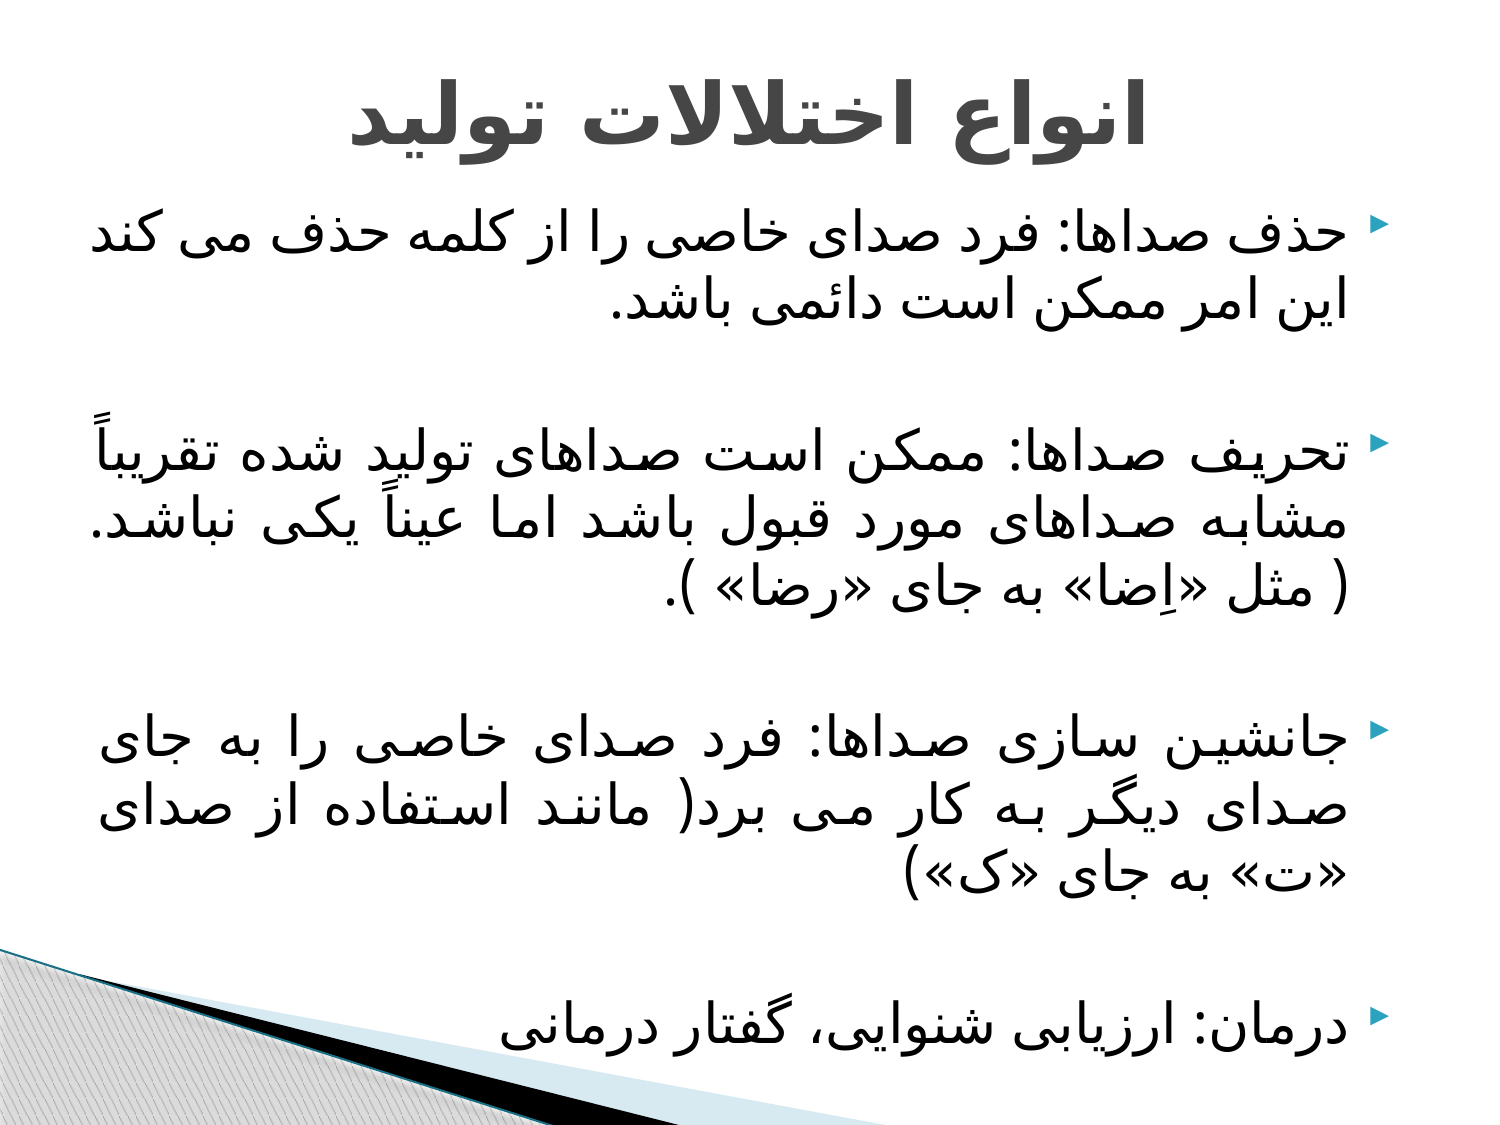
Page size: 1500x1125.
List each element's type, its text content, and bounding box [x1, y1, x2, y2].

list حذف صداها: فرد صدای خاصی را از کلمه حذف می کند این امر ممکن است دائمی باشد. تحریف صداها: ممکن است صداهای تولید شده تقریباً مشابه صداهای مورد قبول باشد اما عیناً یکی نباشد.( مثل «اِضا» به جای «رضا» ). جانشین سازی صداها: فرد صدای خاصی را به جای صدای دیگر به کار می برد( مانند استفاده از صدای «ت» به جای «ک») درمان: ارزیابی شنوایی، گفتار درمانی [75, 187, 1425, 986]
title انواع اختلالات تولید [75, 45, 1425, 176]
